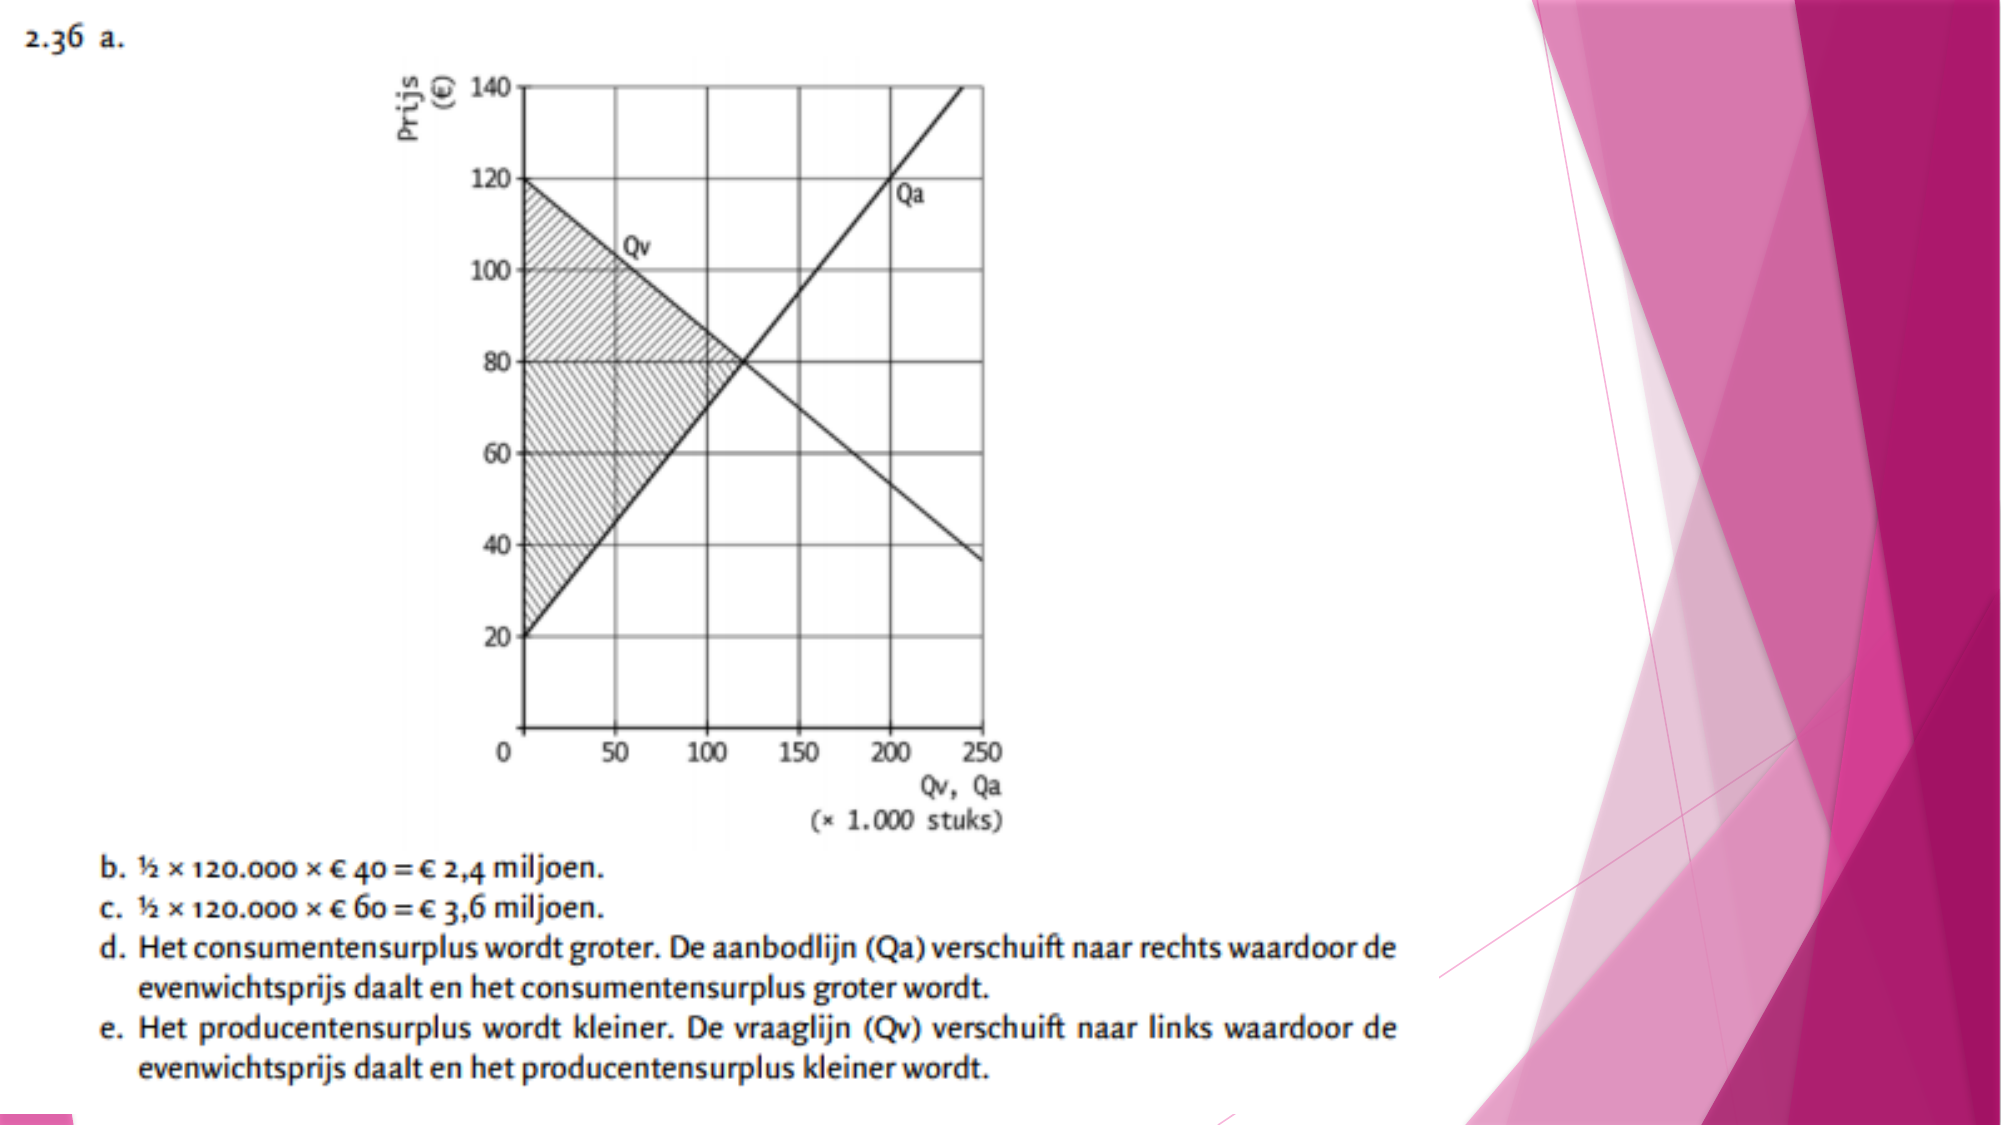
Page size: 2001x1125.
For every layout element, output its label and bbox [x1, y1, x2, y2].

picture [0, 10, 1440, 1115]
